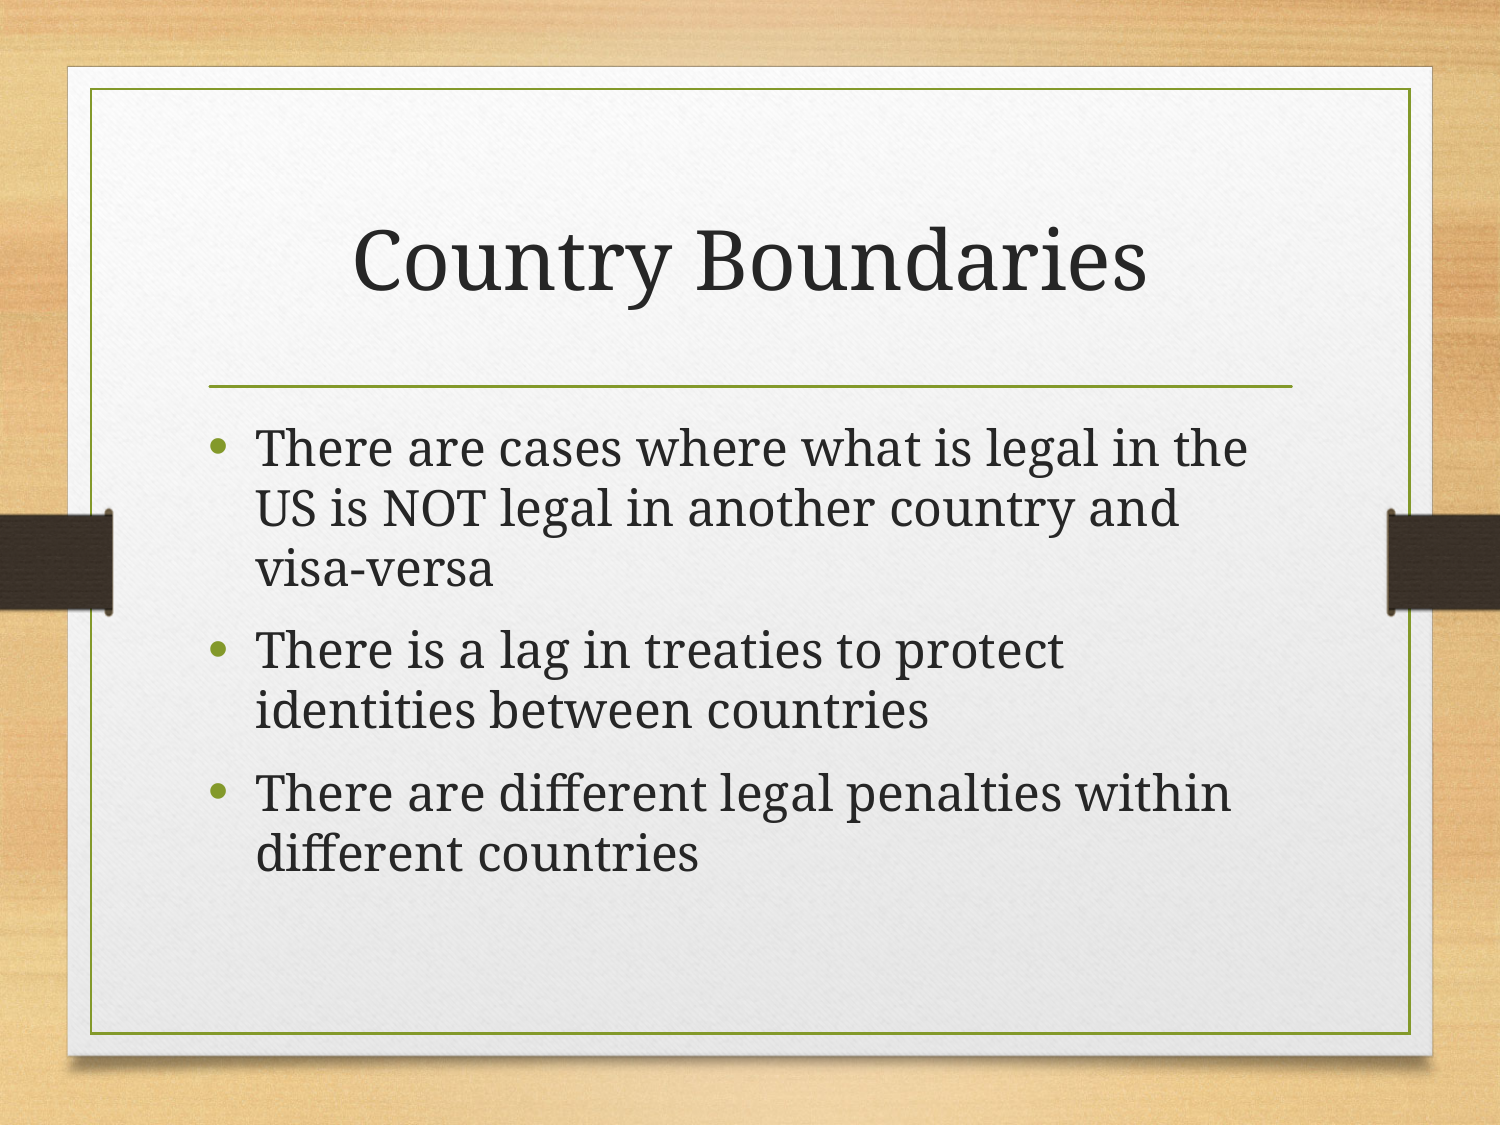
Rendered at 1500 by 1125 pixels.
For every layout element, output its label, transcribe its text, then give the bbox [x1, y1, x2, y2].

list There are cases where what is legal in the US is NOT legal in another country and visa-versa There is a lag in treaties to protect identities between countries There are different legal penalties within different countries [193, 408, 1309, 974]
title Country Boundaries [193, 150, 1309, 365]
picture [0, 0, 1500, 1125]
